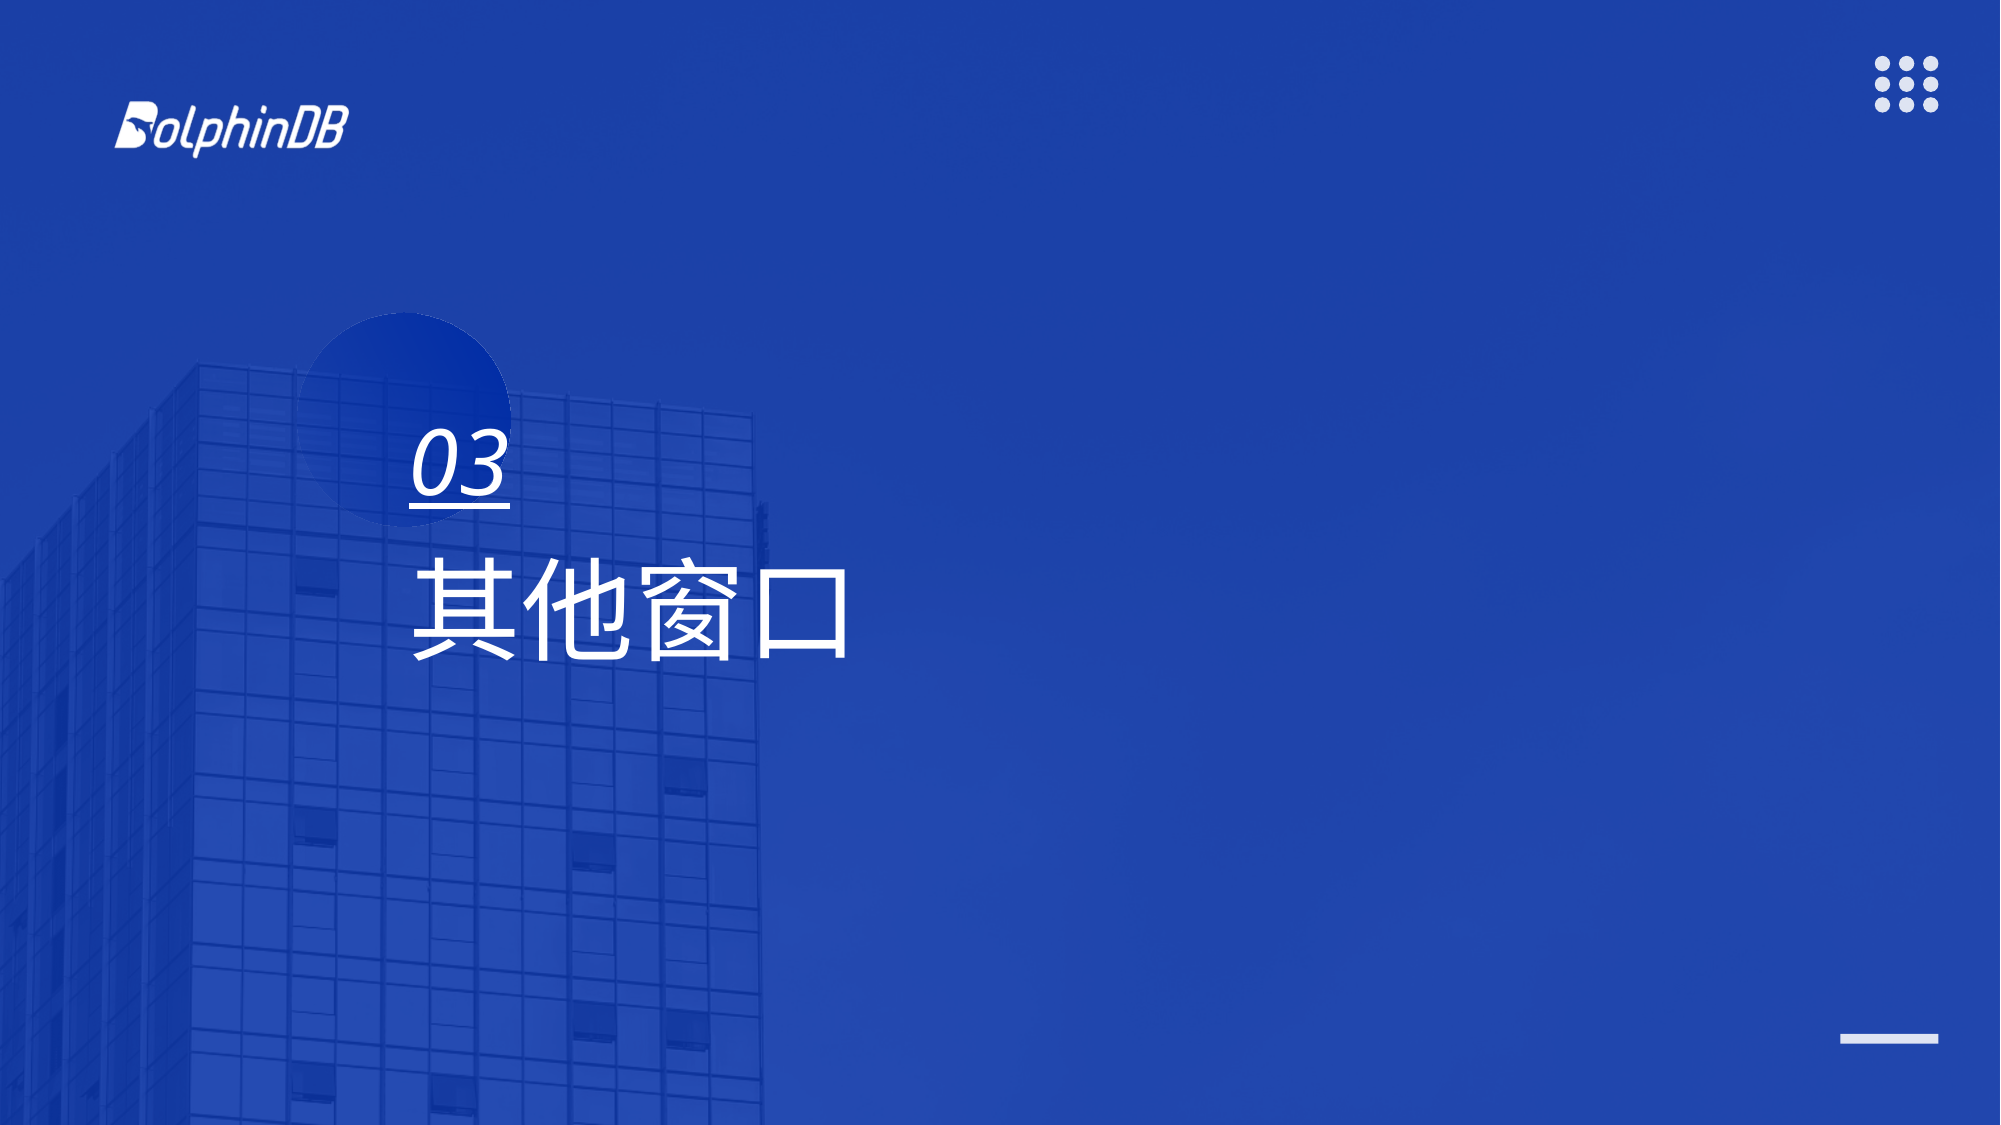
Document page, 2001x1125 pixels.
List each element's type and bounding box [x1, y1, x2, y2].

text_box [1874, 55, 1939, 113]
picture [0, 0, 2000, 1125]
